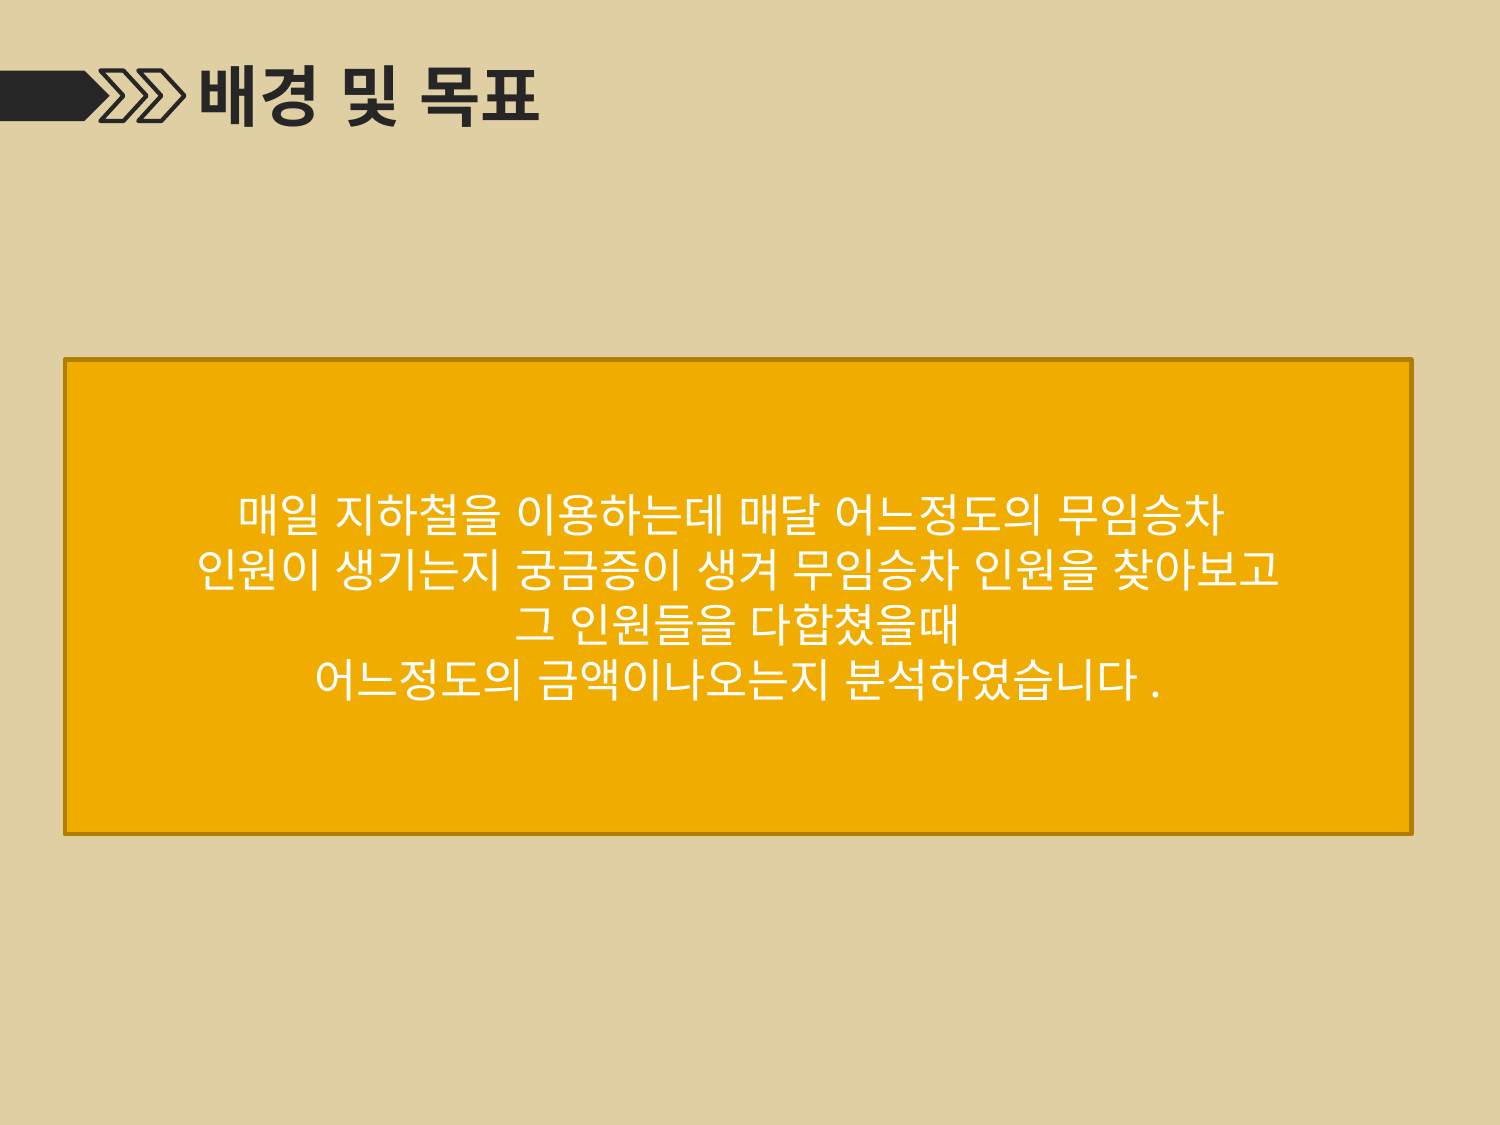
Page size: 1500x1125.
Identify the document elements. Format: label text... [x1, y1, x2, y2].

text_box [98, 68, 149, 124]
text_box 배경 및 목표 [183, 47, 827, 143]
text_box 매일 지하철을 이용하는데 매달 어느정도의 무임승차 인원이 생기는지 궁금증이 생겨 무임승차 인원을 찾아보고 그 인원들을 다합쳤을때 어느정도의 금액이나오는지 분석하였습니다. [63, 357, 1414, 836]
text_box [136, 68, 187, 124]
text_box [0, 68, 112, 124]
